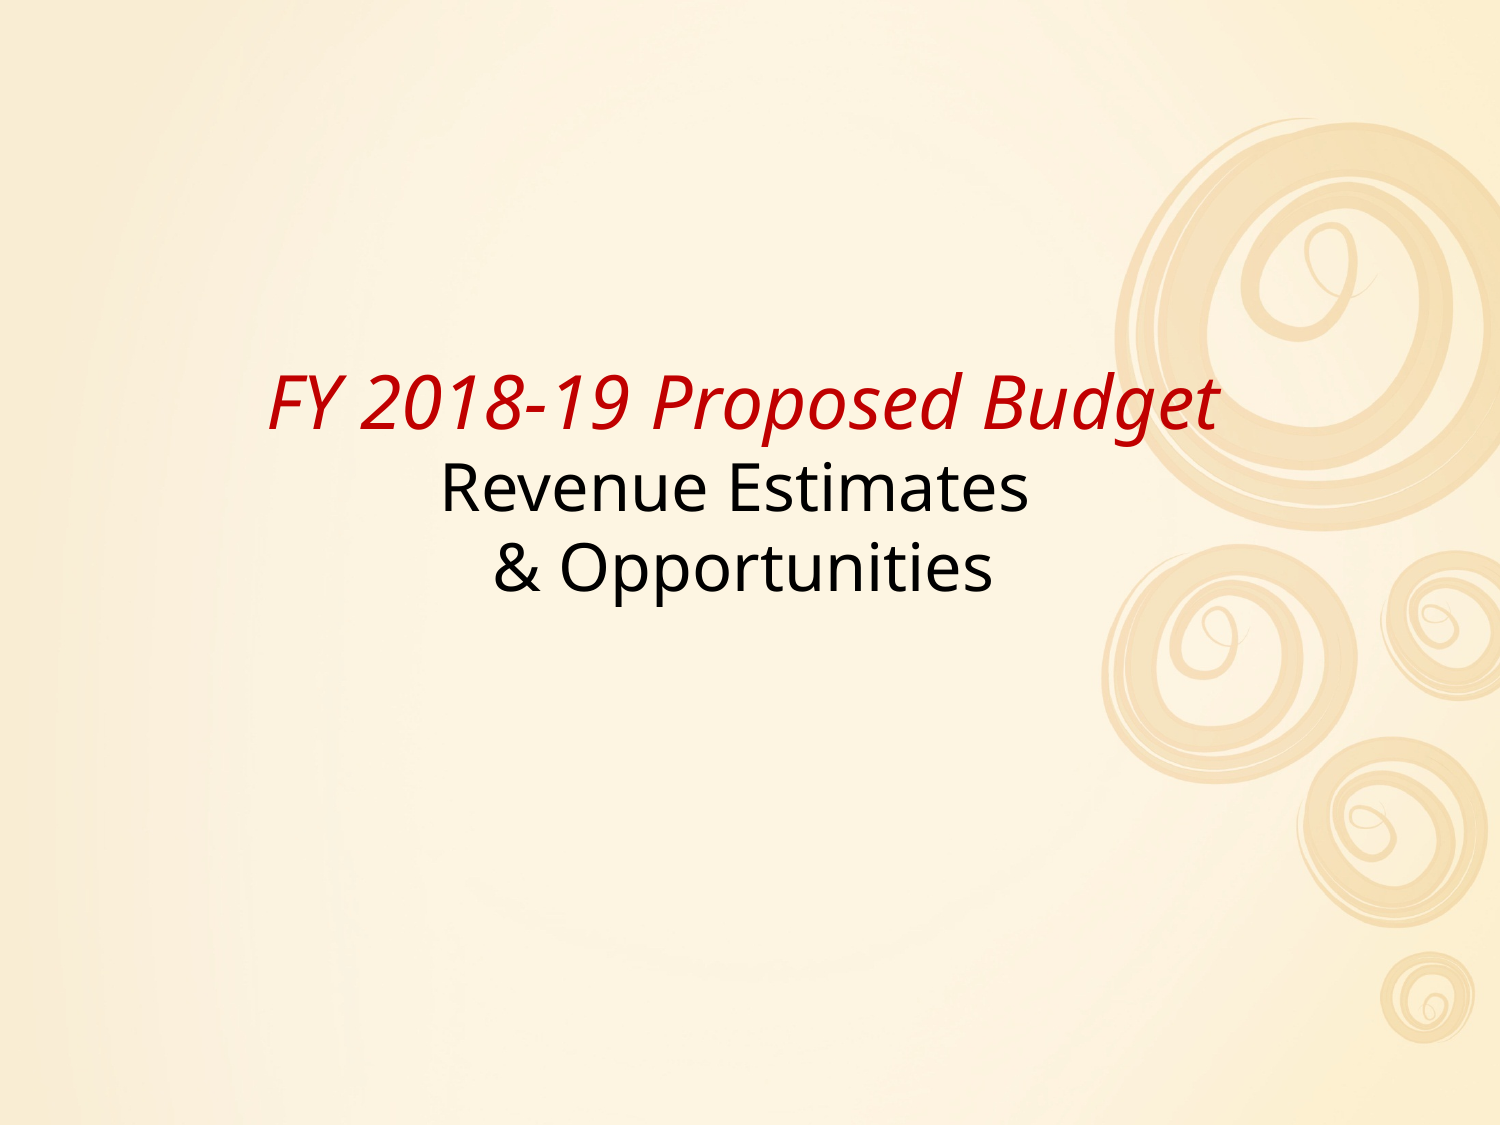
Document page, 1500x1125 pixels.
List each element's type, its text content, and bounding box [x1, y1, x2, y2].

title FY 2018-19 Proposed Budget Revenue Estimates & Opportunities [12, 337, 1475, 613]
picture [0, 0, 1500, 1125]
